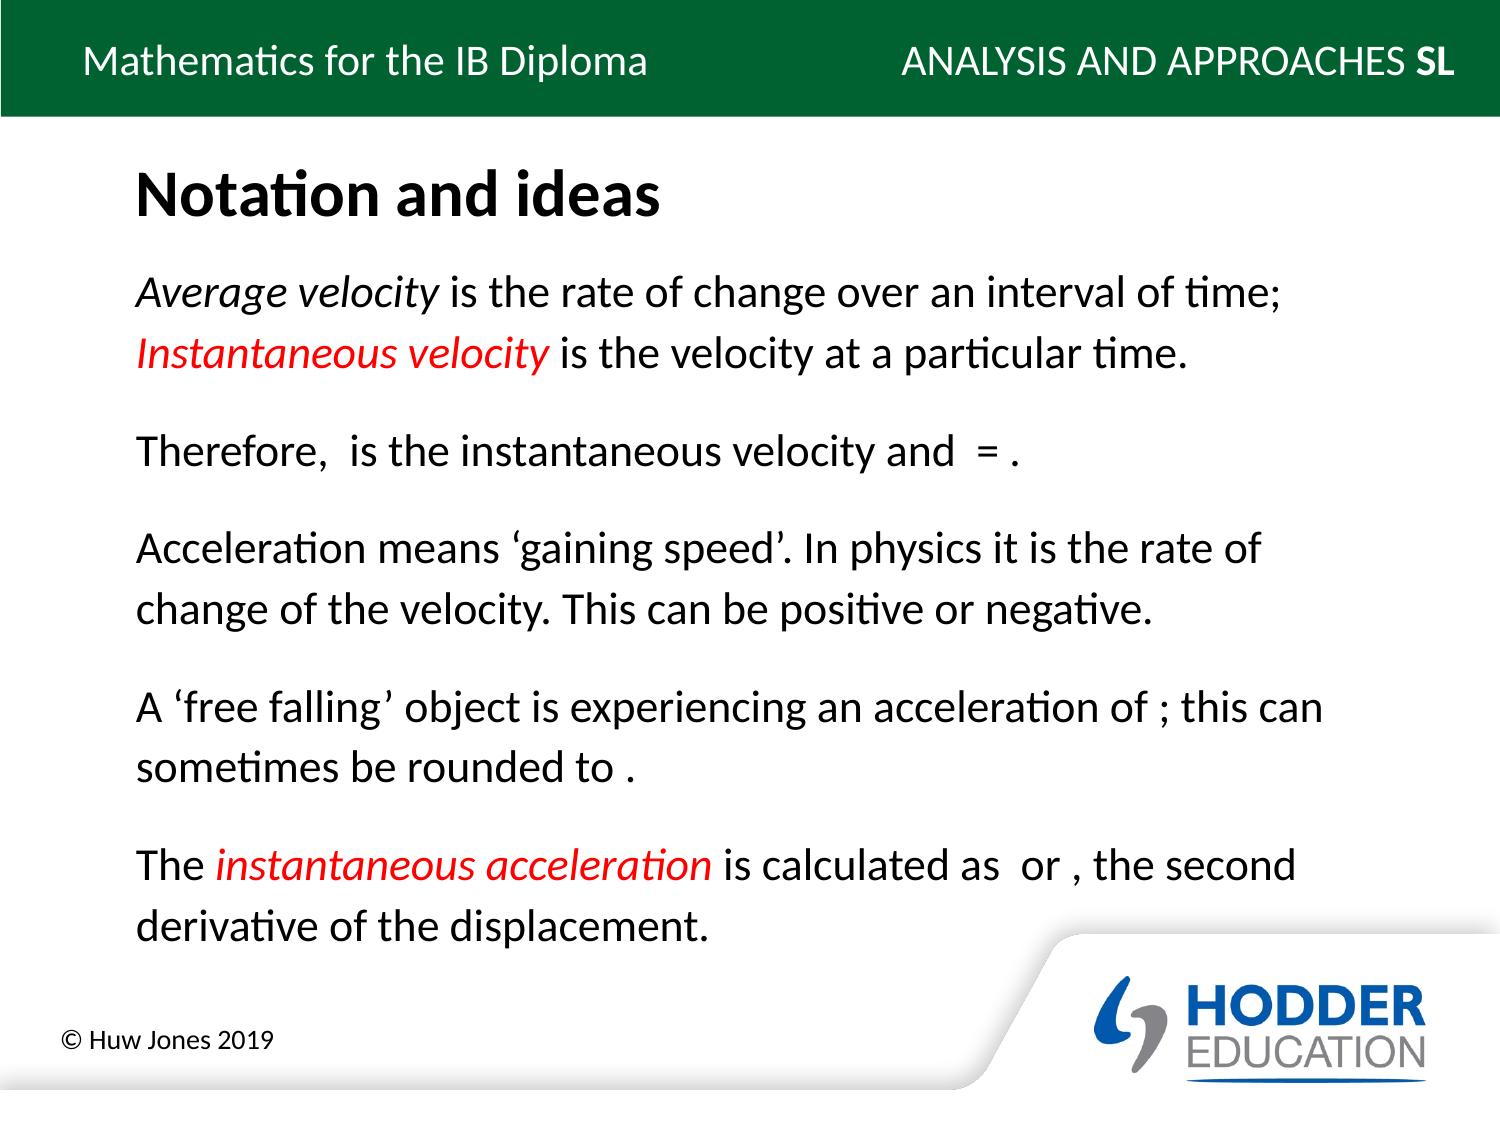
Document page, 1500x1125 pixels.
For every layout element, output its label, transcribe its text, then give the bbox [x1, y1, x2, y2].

text_box Notation and ideas [135, 149, 1260, 230]
text_box Mathematics for the IB Diploma ANALYSIS AND APPROACHES SL [0, 0, 1500, 118]
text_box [0, 898, 1500, 1125]
